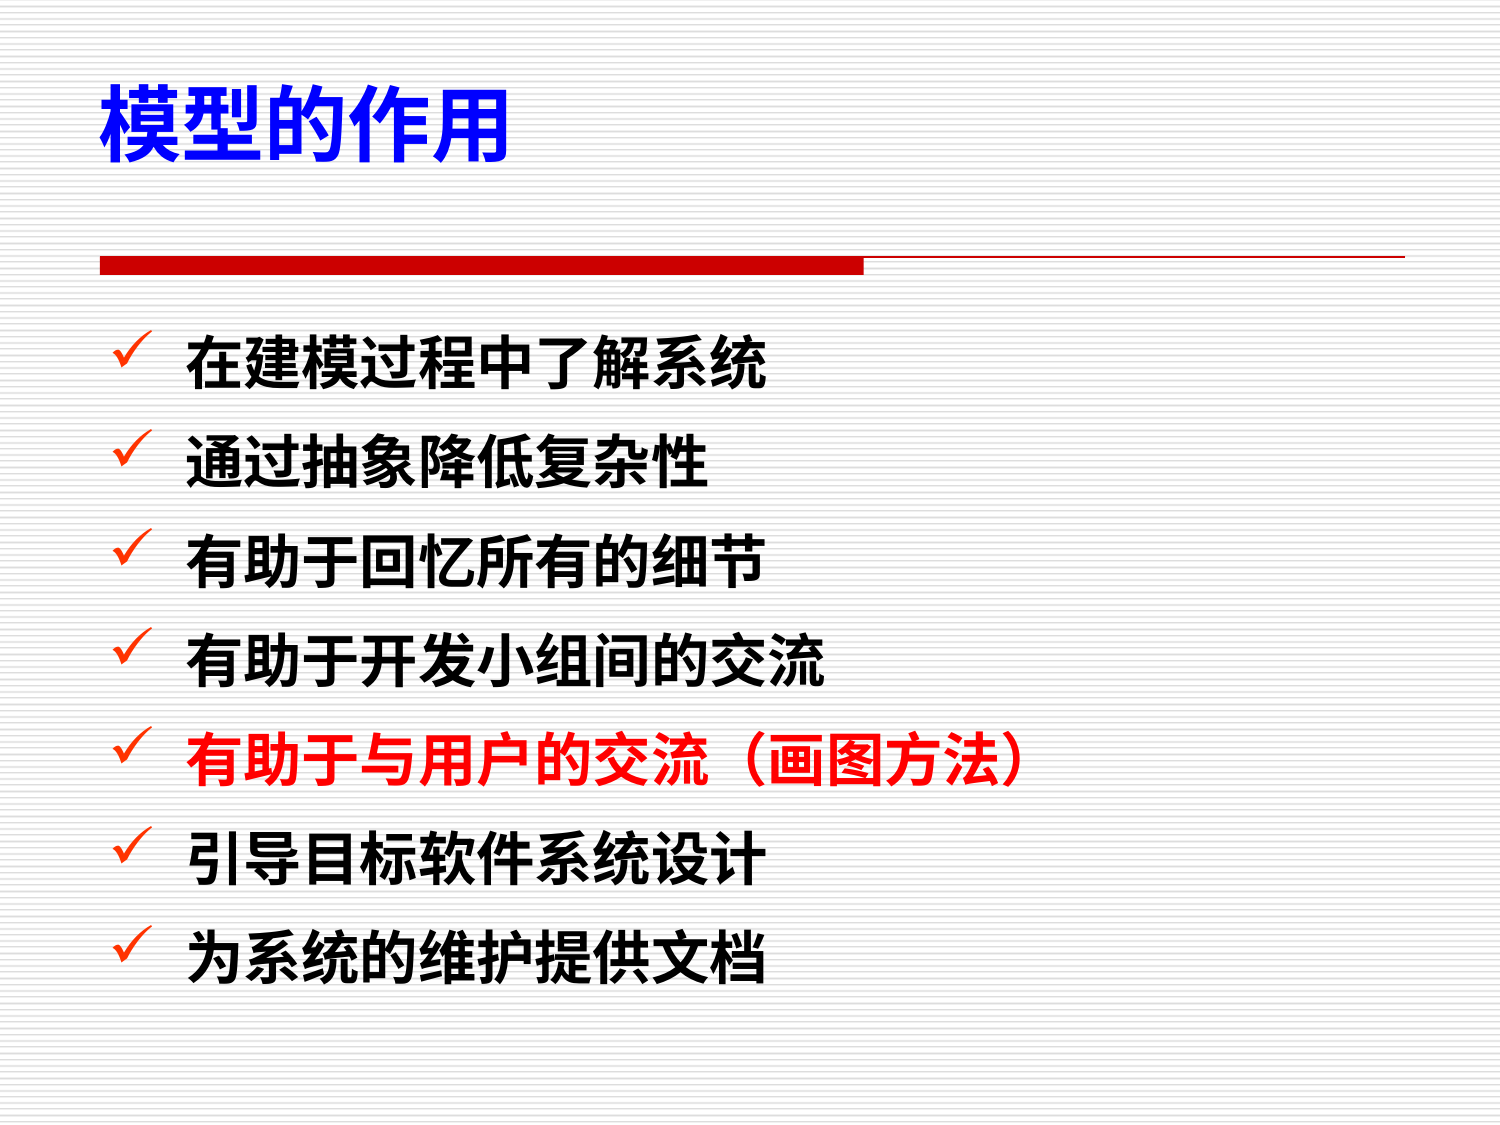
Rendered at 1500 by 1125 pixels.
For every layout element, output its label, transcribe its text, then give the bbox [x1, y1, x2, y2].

picture [0, 0, 1500, 1125]
text_box 模型的作用 [83, 45, 1334, 199]
text_box 在建模过程中了解系统 通过抽象降低复杂性 有助于回忆所有的细节 有助于开发小组间的交流 有助于与用户的交流（画图方法） 引导目标软件系统设计 为系统的维护提供文档 [92, 318, 1193, 938]
